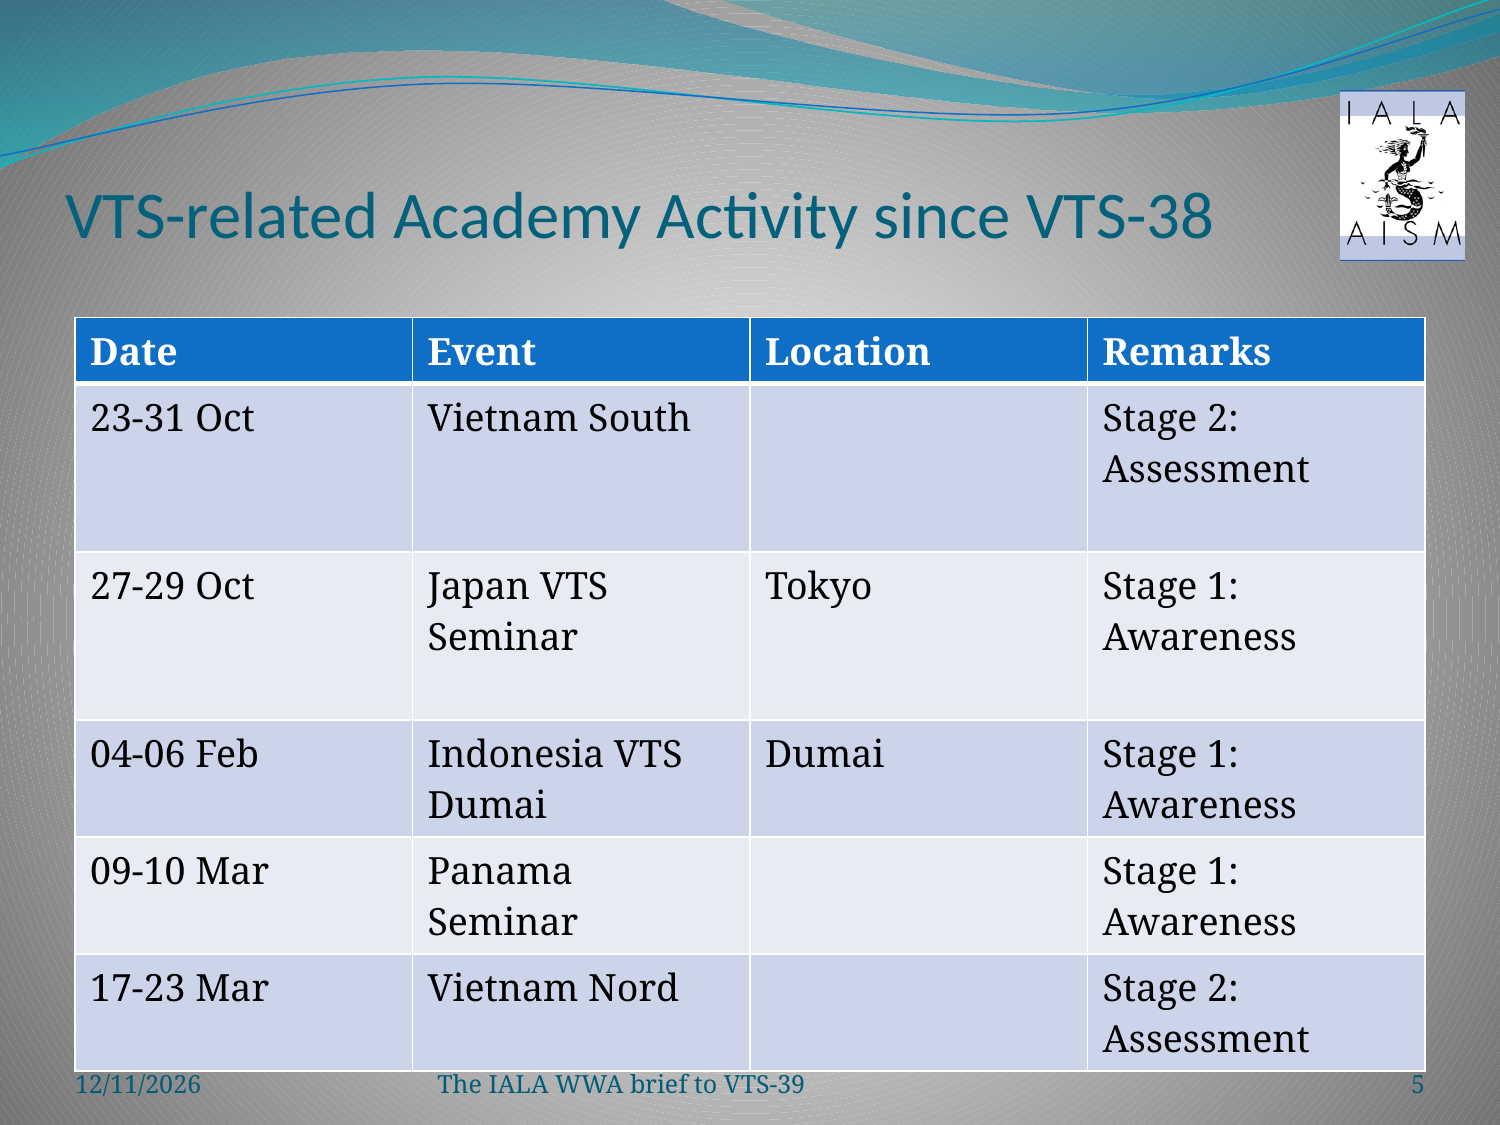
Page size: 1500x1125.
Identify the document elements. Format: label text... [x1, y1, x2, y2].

table_cell Indonesia VTS Dumai [413, 721, 749, 836]
table_header Remarks [1088, 318, 1424, 381]
table_cell Stage 1: Awareness [1088, 721, 1424, 836]
table_header Event [413, 318, 749, 381]
table_cell [751, 838, 1087, 953]
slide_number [75, 1072, 425, 1103]
table_header Location [751, 318, 1087, 381]
table_cell Panama Seminar [413, 838, 749, 953]
table_cell Stage 2: Assessment [1088, 386, 1424, 551]
title VTS-related Academy Activity since VTS-38 [64, 125, 1306, 252]
table_cell Vietnam South [413, 386, 749, 551]
table_cell Tokyo [751, 553, 1087, 719]
table_cell Stage 2: Assessment [1088, 955, 1424, 1070]
table_cell Vietnam Nord [413, 955, 749, 1070]
table_cell 23-31 Oct [76, 386, 412, 551]
picture [1340, 90, 1465, 261]
table_cell 27-29 Oct [76, 553, 412, 719]
table_cell [751, 386, 1087, 551]
table_cell Stage 1: Awareness [1088, 553, 1424, 719]
table_cell Dumai [751, 721, 1087, 836]
table_cell [751, 955, 1087, 1070]
table_cell 04-06 Feb [76, 721, 412, 836]
slide_number 5 [1299, 1072, 1425, 1103]
table_cell 09-10 Mar [76, 838, 412, 953]
table_cell 17-23 Mar [76, 955, 412, 1070]
table_cell Stage 1: Awareness [1088, 838, 1424, 953]
table_cell Japan VTS Seminar [413, 553, 749, 719]
table_header Date [76, 318, 412, 381]
footer The IALA WWA brief to VTS-39 [437, 1072, 988, 1103]
